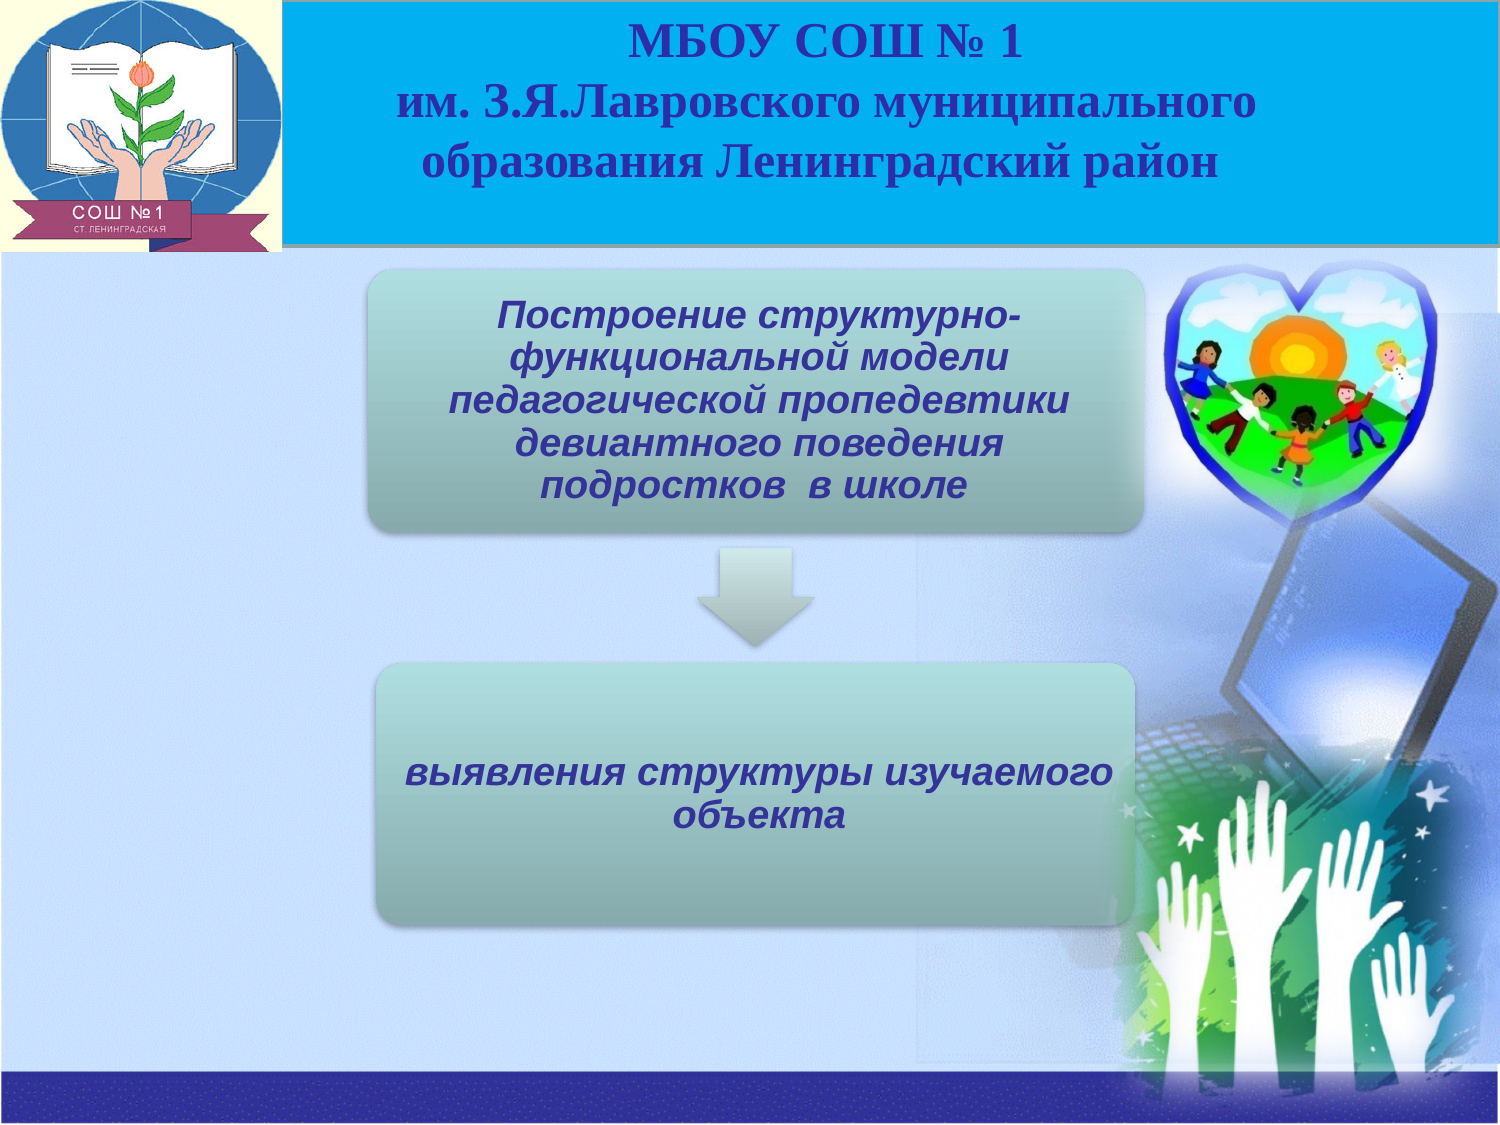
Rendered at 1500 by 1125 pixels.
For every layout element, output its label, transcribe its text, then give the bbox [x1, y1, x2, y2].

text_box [105, 269, 1407, 927]
text_box МБОУ СОШ № 1 им. З.Я.Лавровского муниципального образования Ленинградский район [368, 0, 1285, 195]
picture [0, 0, 1500, 1125]
text_box [282, 0, 1500, 248]
